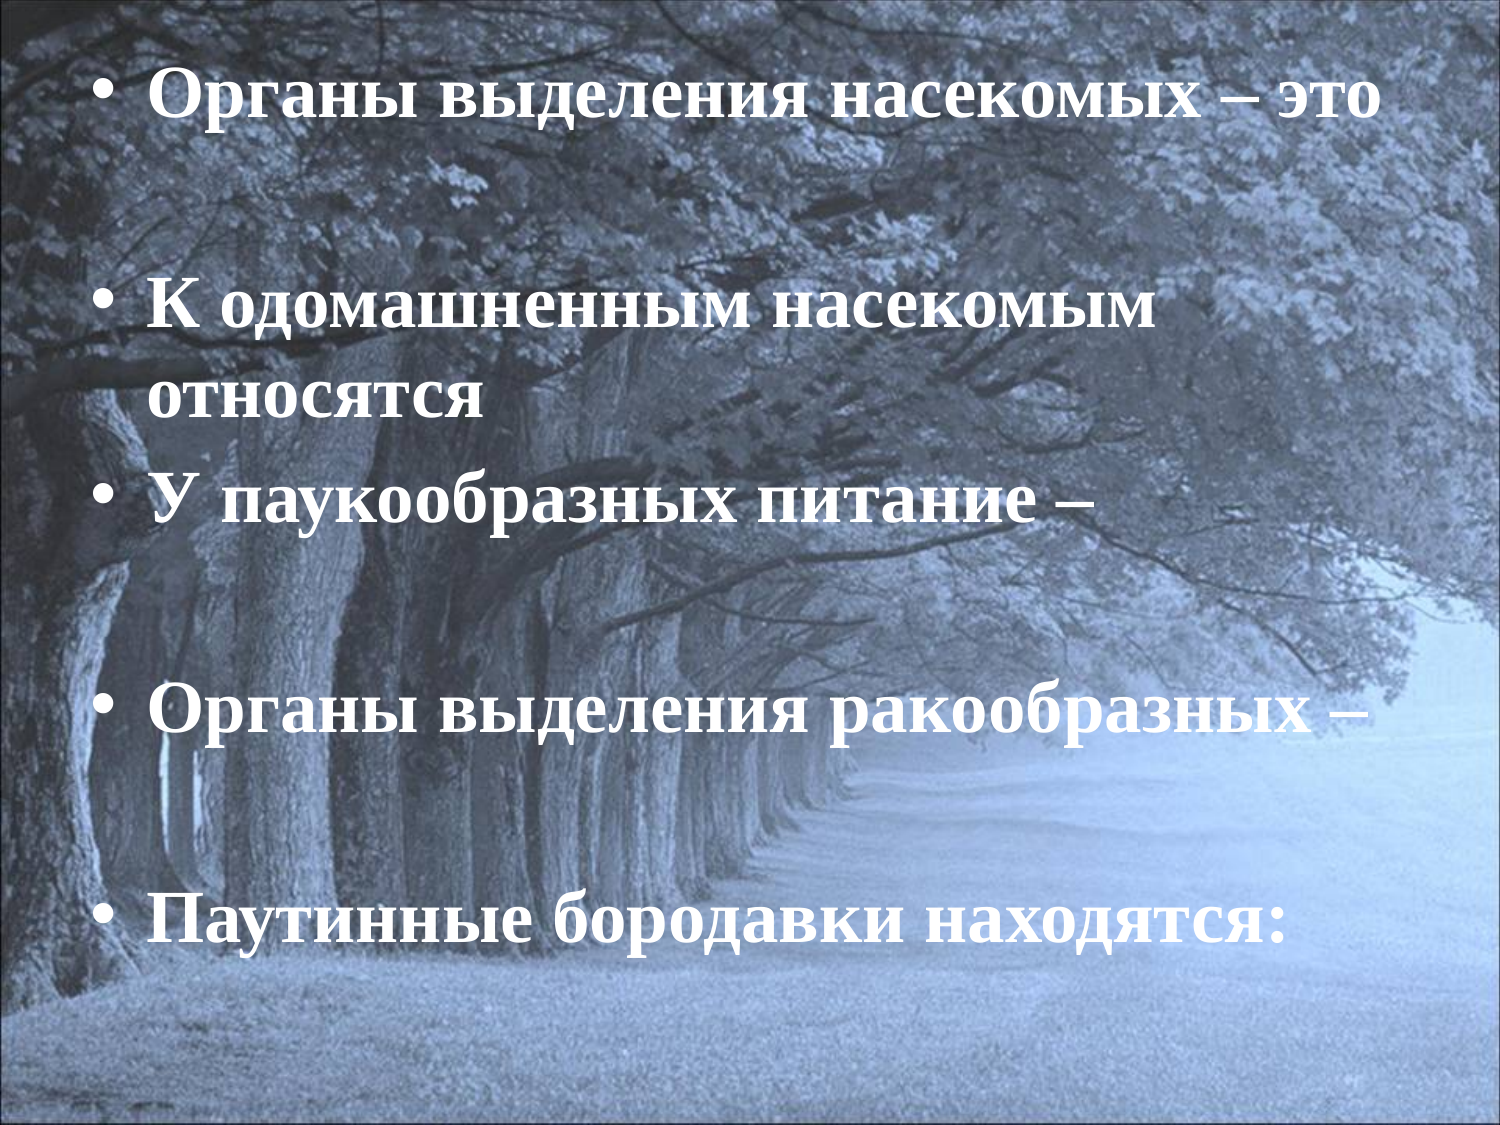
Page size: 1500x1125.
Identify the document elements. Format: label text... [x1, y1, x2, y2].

picture [0, 0, 1500, 1125]
list Органы выделения насекомых – это К одомашненным насекомым относятся У паукообразных питание – Органы выделения ракообразных – Паутинные бородавки находятся: [74, 34, 1426, 1102]
